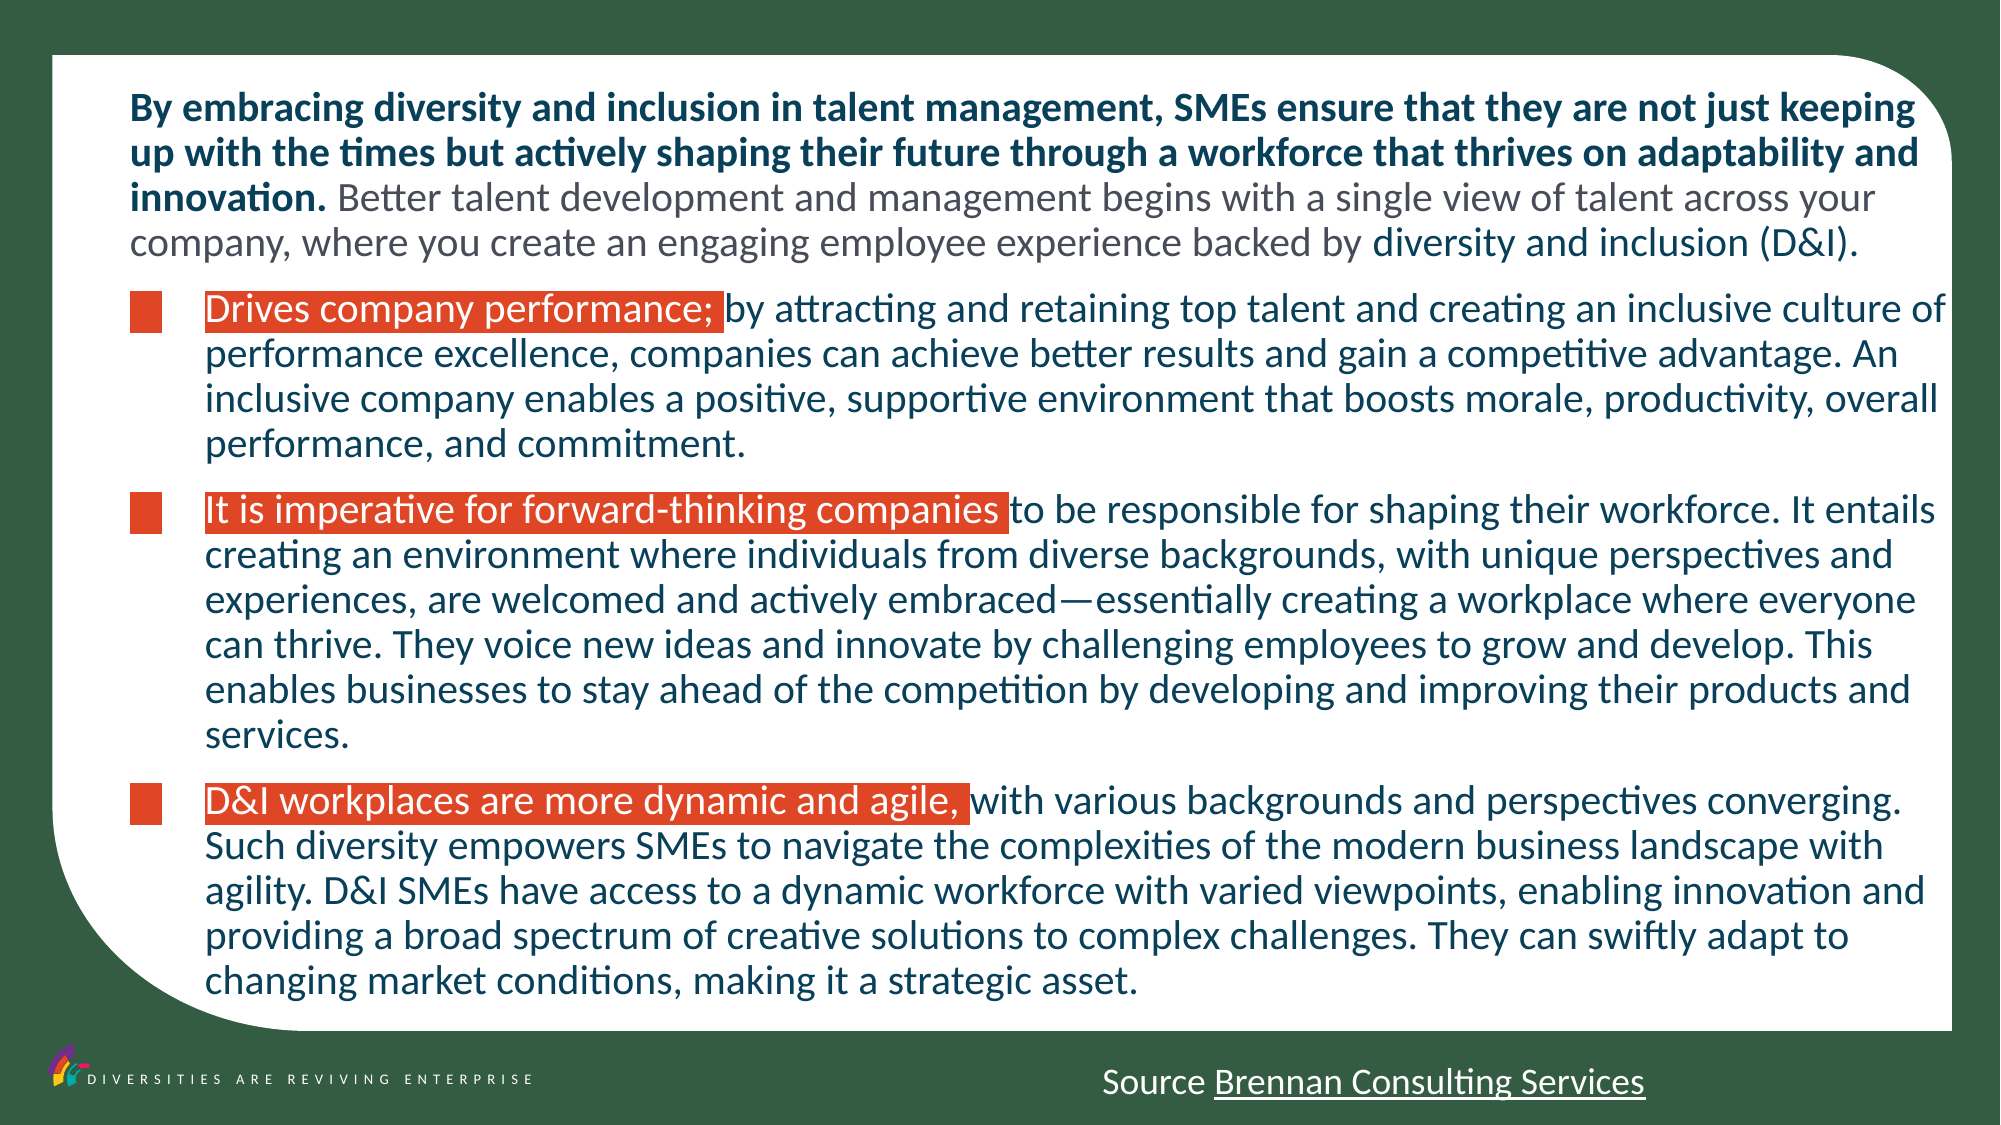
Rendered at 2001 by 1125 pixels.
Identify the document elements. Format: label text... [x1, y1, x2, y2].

text_box Source Brennan Consulting Services [1087, 1049, 1674, 1110]
list By embracing diversity and inclusion in talent management, SMEs ensure that they are not just keeping up with the times but actively shaping their future through a workforce that thrives on adaptability and innovation. Better talent development and management begins with a single view of talent across your company, where you create an engaging employee experience backed by diversity and inclusion (D&I). Drives company performance; by attracting and retaining top talent and creating an inclusive culture of performance excellence, companies can achieve better results and gain a competitive advantage. An inclusive company enables a positive, supportive environment that boosts morale, productivity, overall performance, and commitment. It is imperative for forward-thinking companies to be responsible for shaping their workforce. It entails creating an environment where individuals from diverse backgrounds, with unique perspectives and experiences, are welcomed and actively embraced—essentially creating a workplace where everyone can thrive. They voice new ideas and innovate by challenging employees to grow and develop. This enables businesses to stay ahead of the competition by developing and improving their products and services. D&I workplaces are more dynamic and agile, with various backgrounds and perspectives converging. Such diversity empowers SMEs to navigate the complexities of the modern business landscape with agility. D&I SMEs have access to a dynamic workforce with varied viewpoints, enabling innovation and providing a broad spectrum of creative solutions to complex challenges. They can swiftly adapt to changing market conditions, making it a strategic asset. [115, 78, 1966, 711]
